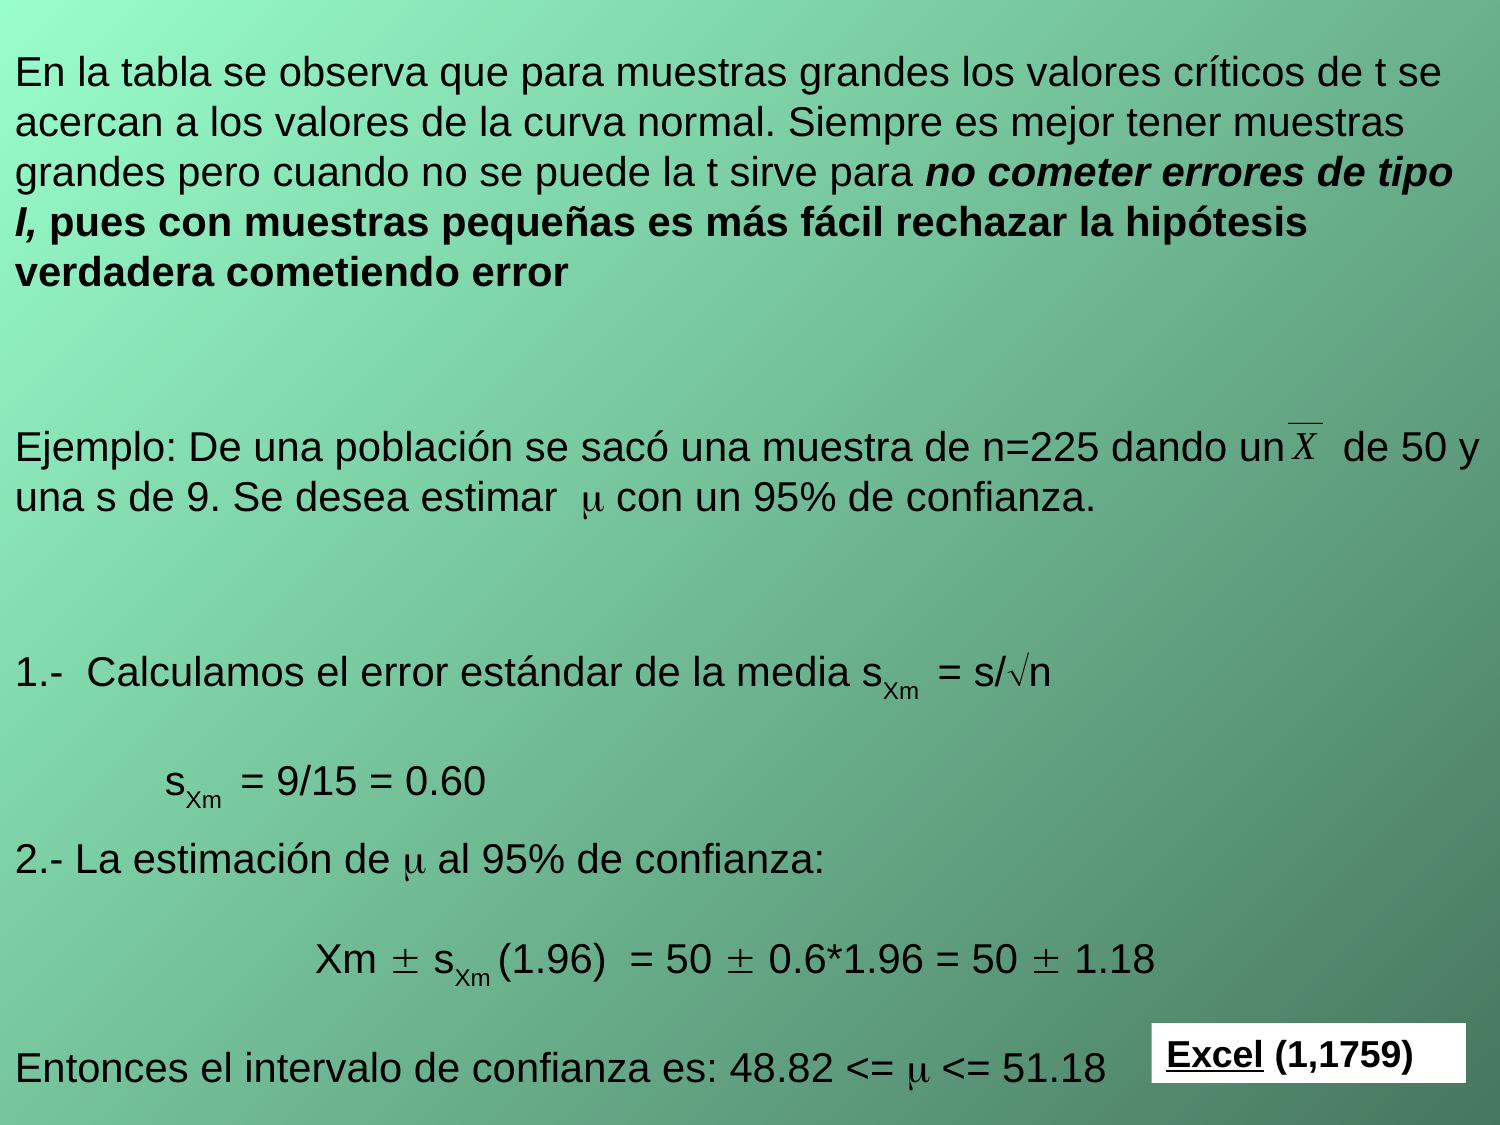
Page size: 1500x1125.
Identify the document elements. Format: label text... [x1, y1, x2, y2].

text_box Ejemplo: De una población se sacó una muestra de n=225 dando un de 50 y una s de 9. Se desea estimar  con un 95% de confianza. [0, 412, 1500, 528]
text_box 1.- Calculamos el error estándar de la media sXm = s/n sXm = 9/15 = 0.60 [0, 637, 1500, 821]
text_box 2.- La estimación de  al 95% de confianza: Xm  sXm (1.96) = 50  0.6*1.96 = 50  1.18 Entonces el intervalo de confianza es: 48.82 <=  <= 51.18 [0, 824, 1500, 1125]
text_box En la tabla se observa que para muestras grandes los valores críticos de t se acercan a los valores de la curva normal. Siempre es mejor tener muestras grandes pero cuando no se puede la t sirve para no cometer errores de tipo I, pues con muestras pequeñas es más fácil rechazar la hipótesis verdadera cometiendo error [0, 37, 1500, 303]
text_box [1281, 396, 1331, 467]
text_box Excel (1,1759) [1151, 1023, 1466, 1083]
